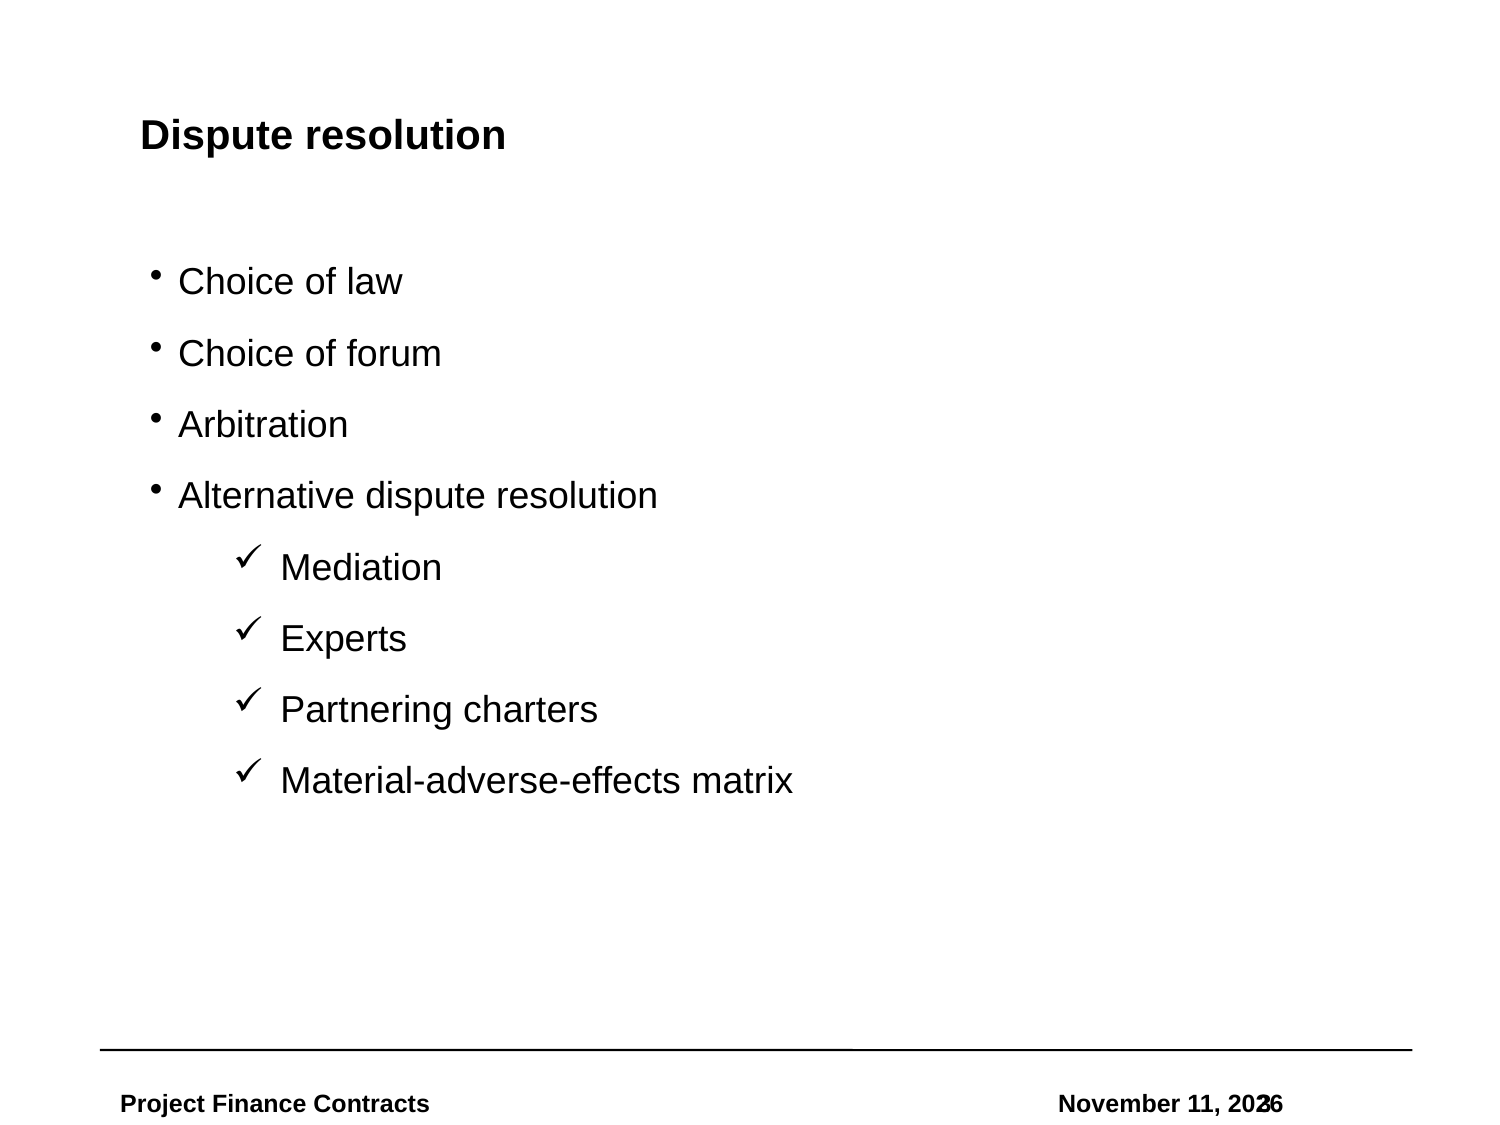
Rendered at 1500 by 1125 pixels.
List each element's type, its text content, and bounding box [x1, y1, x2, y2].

title Dispute resolution [124, 99, 1288, 226]
list Choice of law Choice of forum Arbitration Alternative dispute resolution Mediation Experts Partnering charters Material-adverse-effects matrix [124, 249, 1376, 1001]
